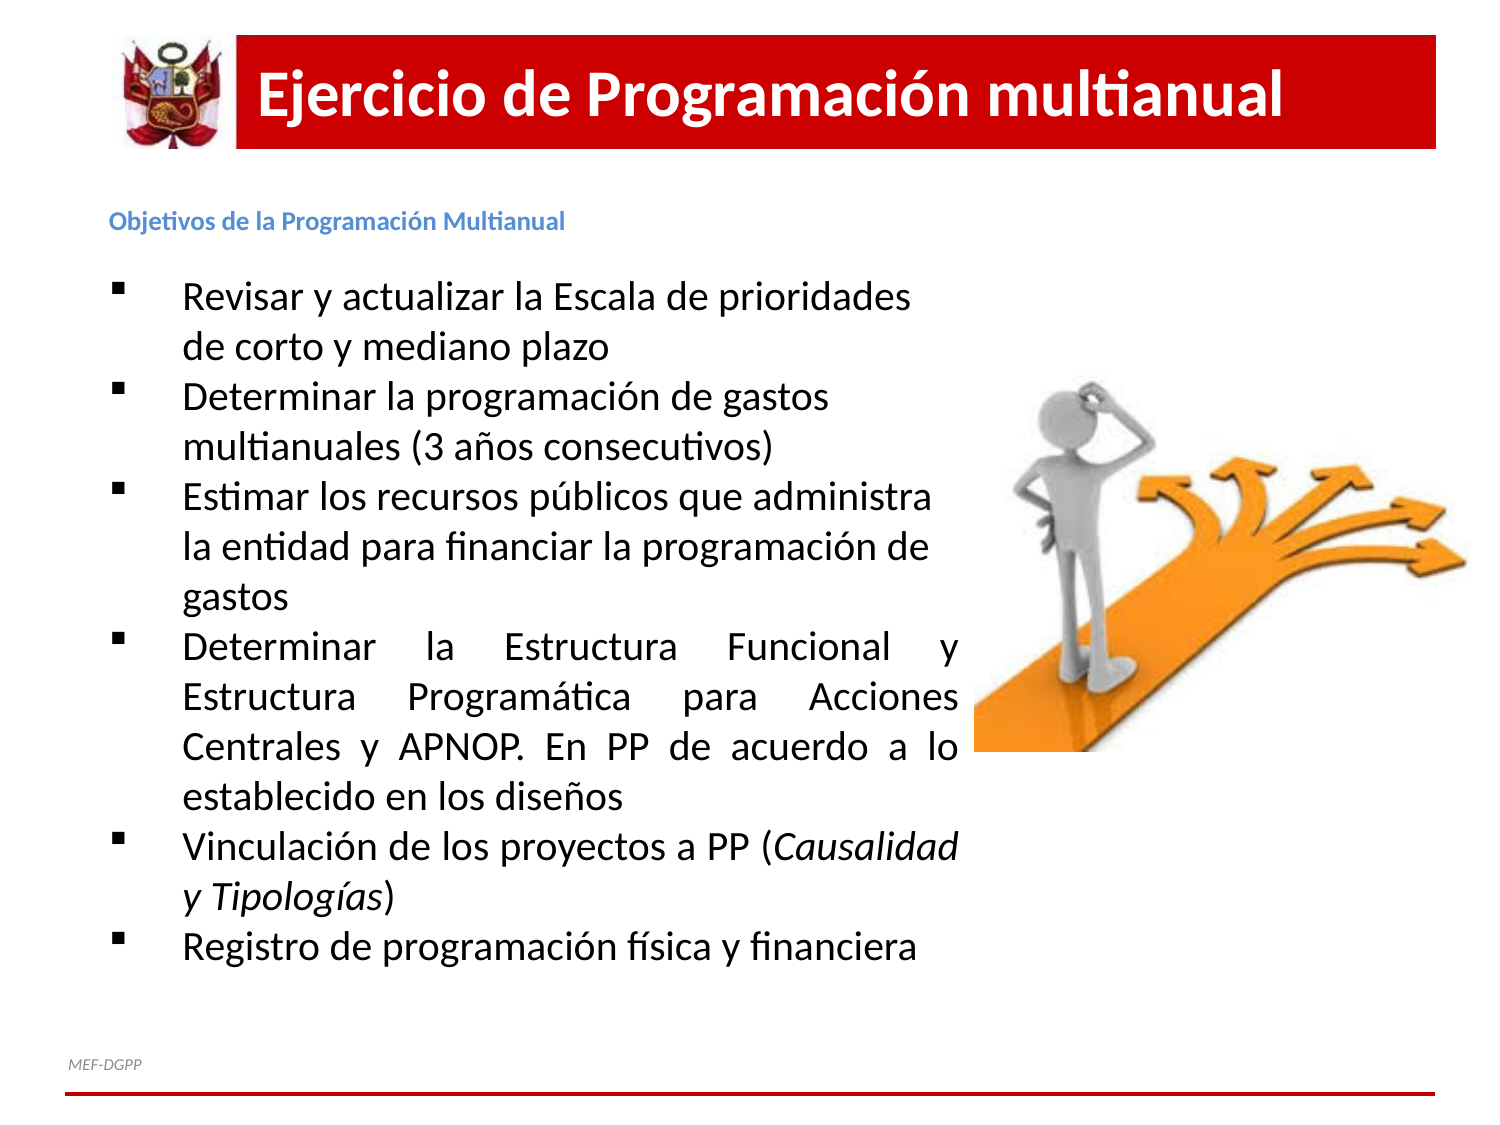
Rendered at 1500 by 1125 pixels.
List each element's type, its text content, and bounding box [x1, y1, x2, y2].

footer MEF-DGPP [53, 1034, 892, 1094]
picture [112, 35, 1436, 149]
title Ejercicio de Programación multianual [241, 42, 1426, 138]
picture [974, 337, 1496, 752]
list Objetivos de la Programación Multianual Revisar y actualizar la Escala de prioridades de corto y mediano plazo Determinar la programación de gastos multianuales (3 años consecutivos) Estimar los recursos públicos que administra la entidad para financiar la programación de gastos Determinar la Estructura Funcional y Estructura Programática para Acciones Centrales y APNOP. En PP de acuerdo a lo establecido en los diseños Vinculación de los proyectos a PP (Causalidad y Tipologías) Registro de programación física y financiera [93, 196, 975, 1035]
